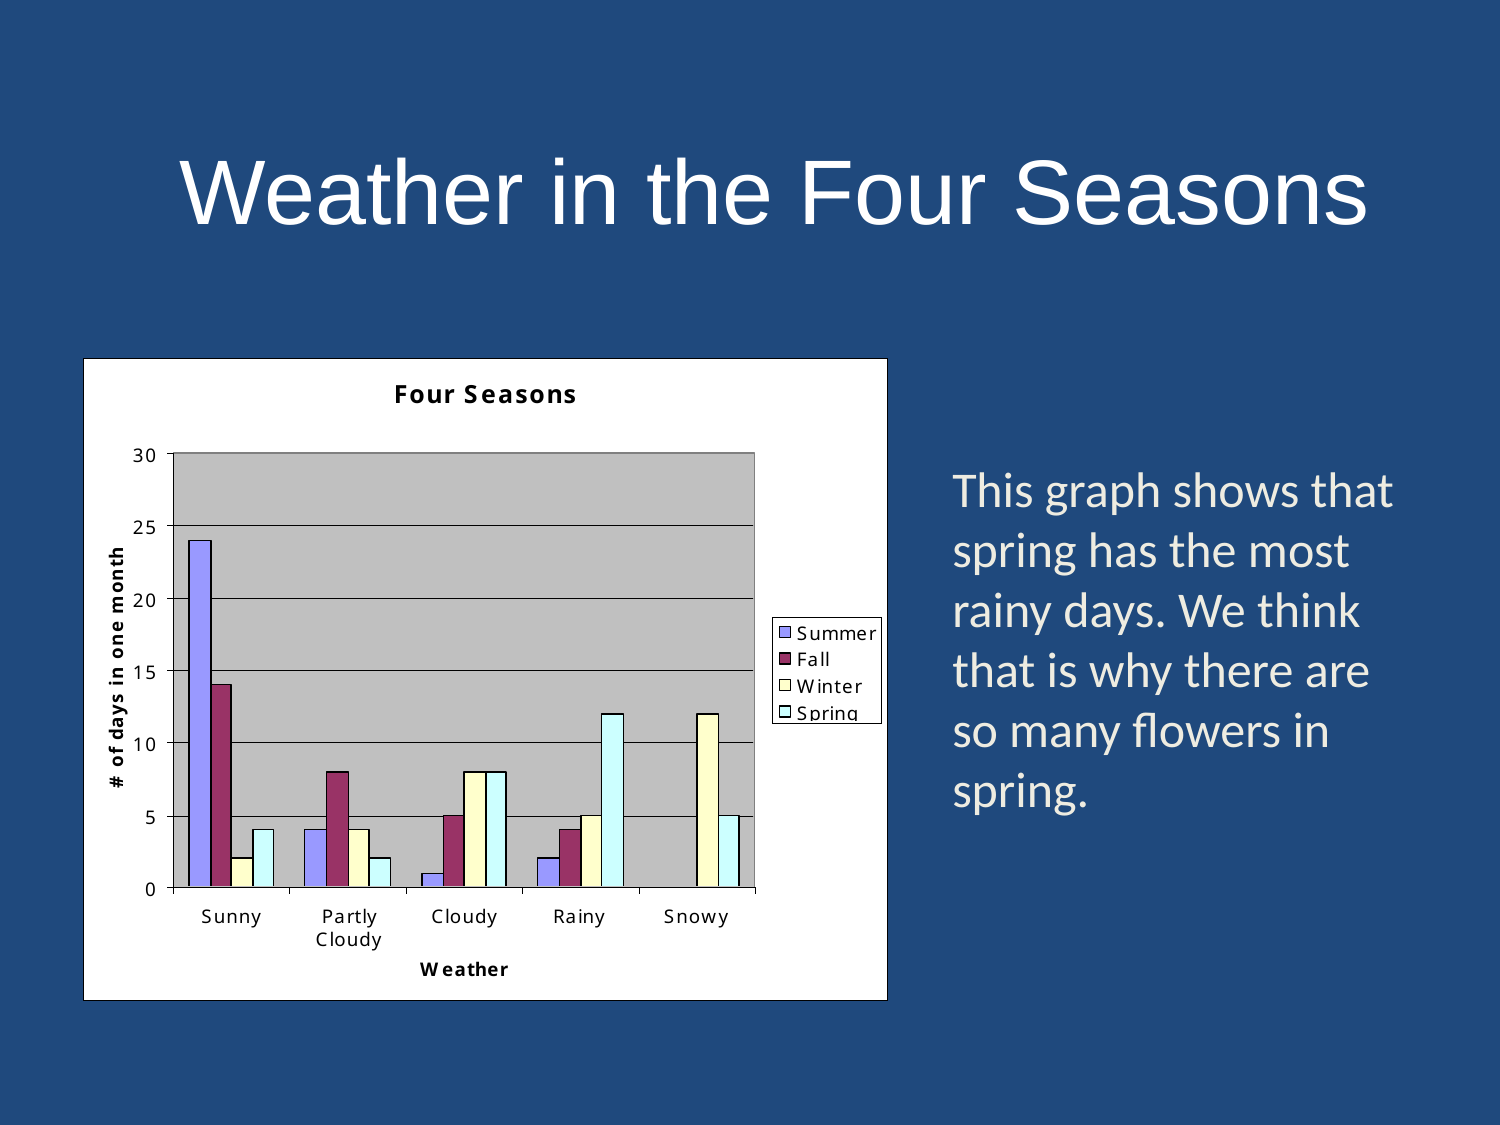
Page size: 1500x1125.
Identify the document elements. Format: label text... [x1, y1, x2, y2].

title Weather in the Four Seasons [112, 99, 1438, 275]
text_box This graph shows that spring has the most rainy days. We think that is why there are so many flowers in spring. [937, 449, 1425, 825]
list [74, 349, 898, 1009]
